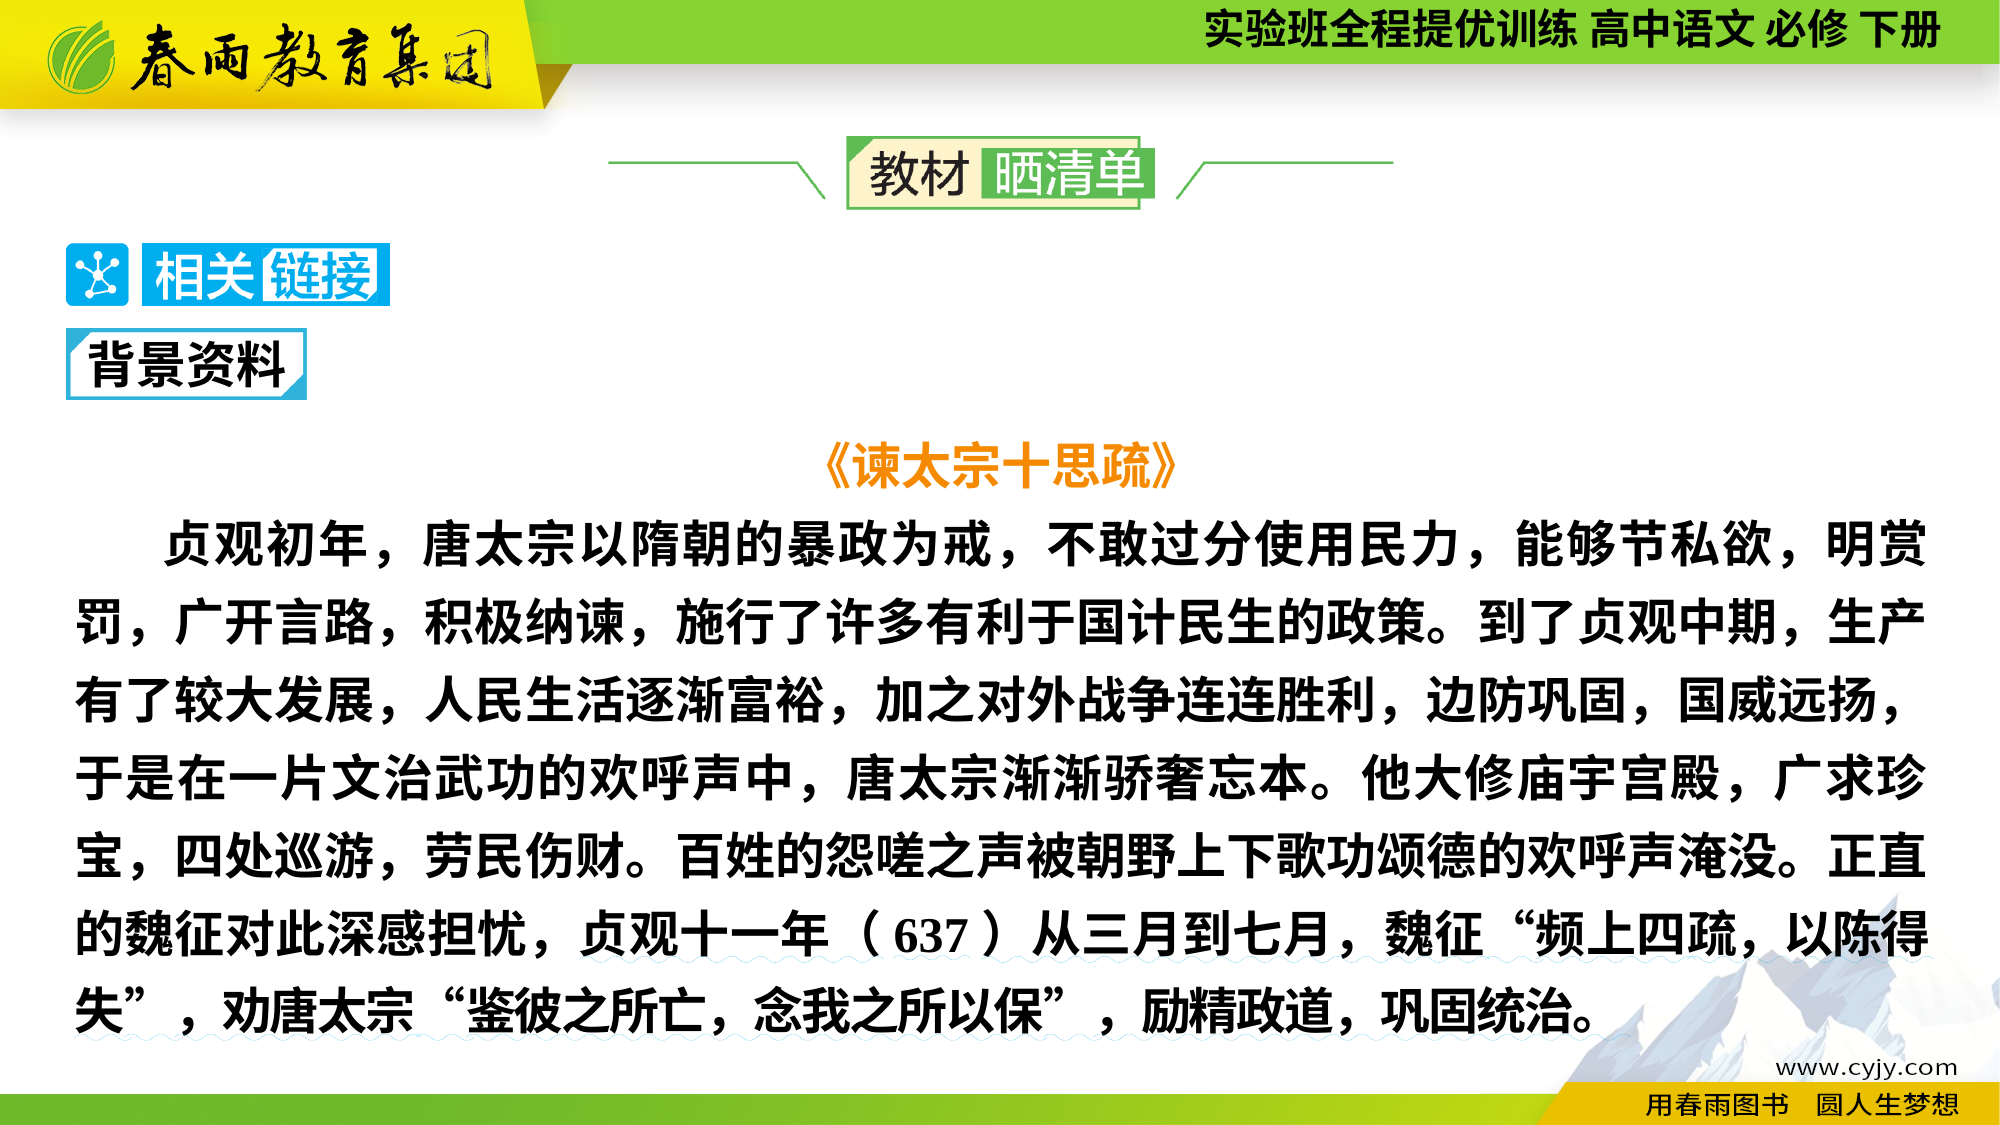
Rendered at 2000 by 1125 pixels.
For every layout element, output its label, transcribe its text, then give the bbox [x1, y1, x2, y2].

picture [0, 0, 2000, 1125]
list 《谏太宗十思疏》 贞观初年，唐太宗以隋朝的暴政为戒，不敢过分使用民力，能够节私欲，明赏罚，广开言路，积极纳谏，施行了许多有利于国计民生的政策。到了贞观中期，生产有了较大发展，人民生活逐渐富裕，加之对外战争连连胜利，边防巩固，国威远扬，于是在一片文治武功的欢呼声中，唐太宗渐渐骄奢忘本。他大修庙宇宫殿，广求珍宝，四处巡游，劳民伤财。百姓的怨嗟之声被朝野上下歌功颂德的欢呼声淹没。正直的魏征对此深感担忧，贞观十一年（637）从三月到七月，魏征“频上四疏，以陈得失”，劝唐太宗“鉴彼之所亡，念我之所以保”，励精政道，巩固统治。 [59, 408, 1944, 1046]
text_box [66, 325, 307, 403]
